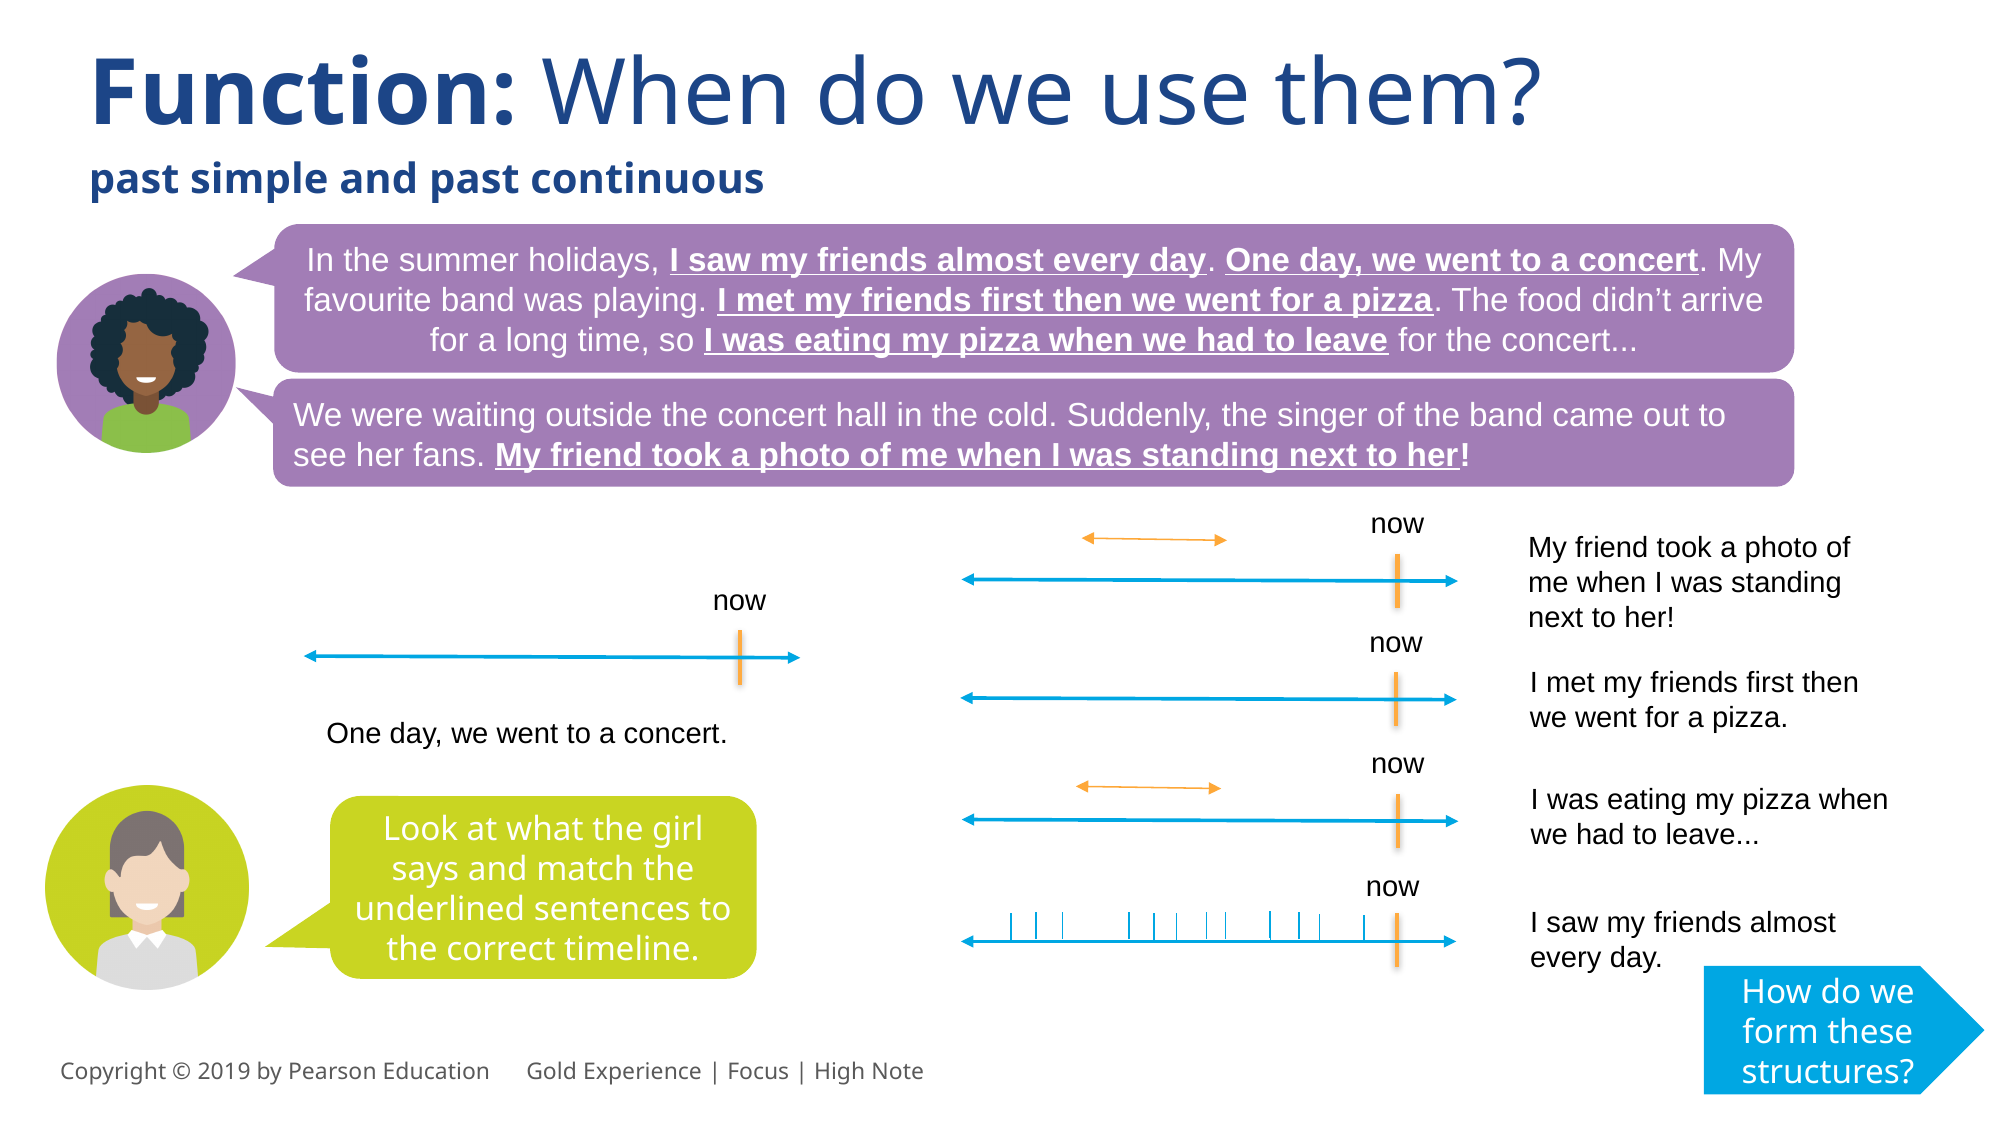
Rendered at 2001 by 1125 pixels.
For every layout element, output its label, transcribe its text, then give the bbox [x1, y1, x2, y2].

text_box We were waiting outside the concert hall in the cold. Suddenly, the singer of the band came out to see her fans. My friend took a photo of me when I was standing next to her! [251, 376, 1797, 489]
picture [44, 269, 247, 471]
text_box My friend took a photo of me when I was standing next to her! [1513, 520, 1904, 641]
text_box In the summer holidays, I saw my friends almost every day. One day, we went to a concert. My favourite band was playing. I met my friends first then we went for a pizza. The food didn’t arrive for a long time, so I was eating my pizza when we had to leave for the concert... [242, 221, 1797, 375]
footer Copyright © 2019 by Pearson Education Gold Experience | Focus | High Note [45, 1040, 1084, 1101]
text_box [961, 736, 1459, 849]
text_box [960, 860, 1457, 968]
text_box I was eating my pizza when we had to leave... [1515, 773, 1907, 858]
picture [44, 785, 249, 990]
text_box I met my friends first then we went for a pizza. [1515, 656, 1909, 741]
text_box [303, 573, 801, 685]
text_box How do we form these structures? [1701, 963, 1987, 1097]
text_box Look at what the girl says and match the underlined sentences to the correct timeline. [262, 793, 759, 981]
title Function: When do we use them? [73, 37, 1879, 253]
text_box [959, 615, 1457, 727]
text_box I saw my friends almost every day. [1515, 896, 1881, 981]
list past simple and past continuous [73, 150, 1445, 267]
text_box One day, we went to a concert. [311, 706, 745, 757]
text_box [961, 496, 1459, 609]
